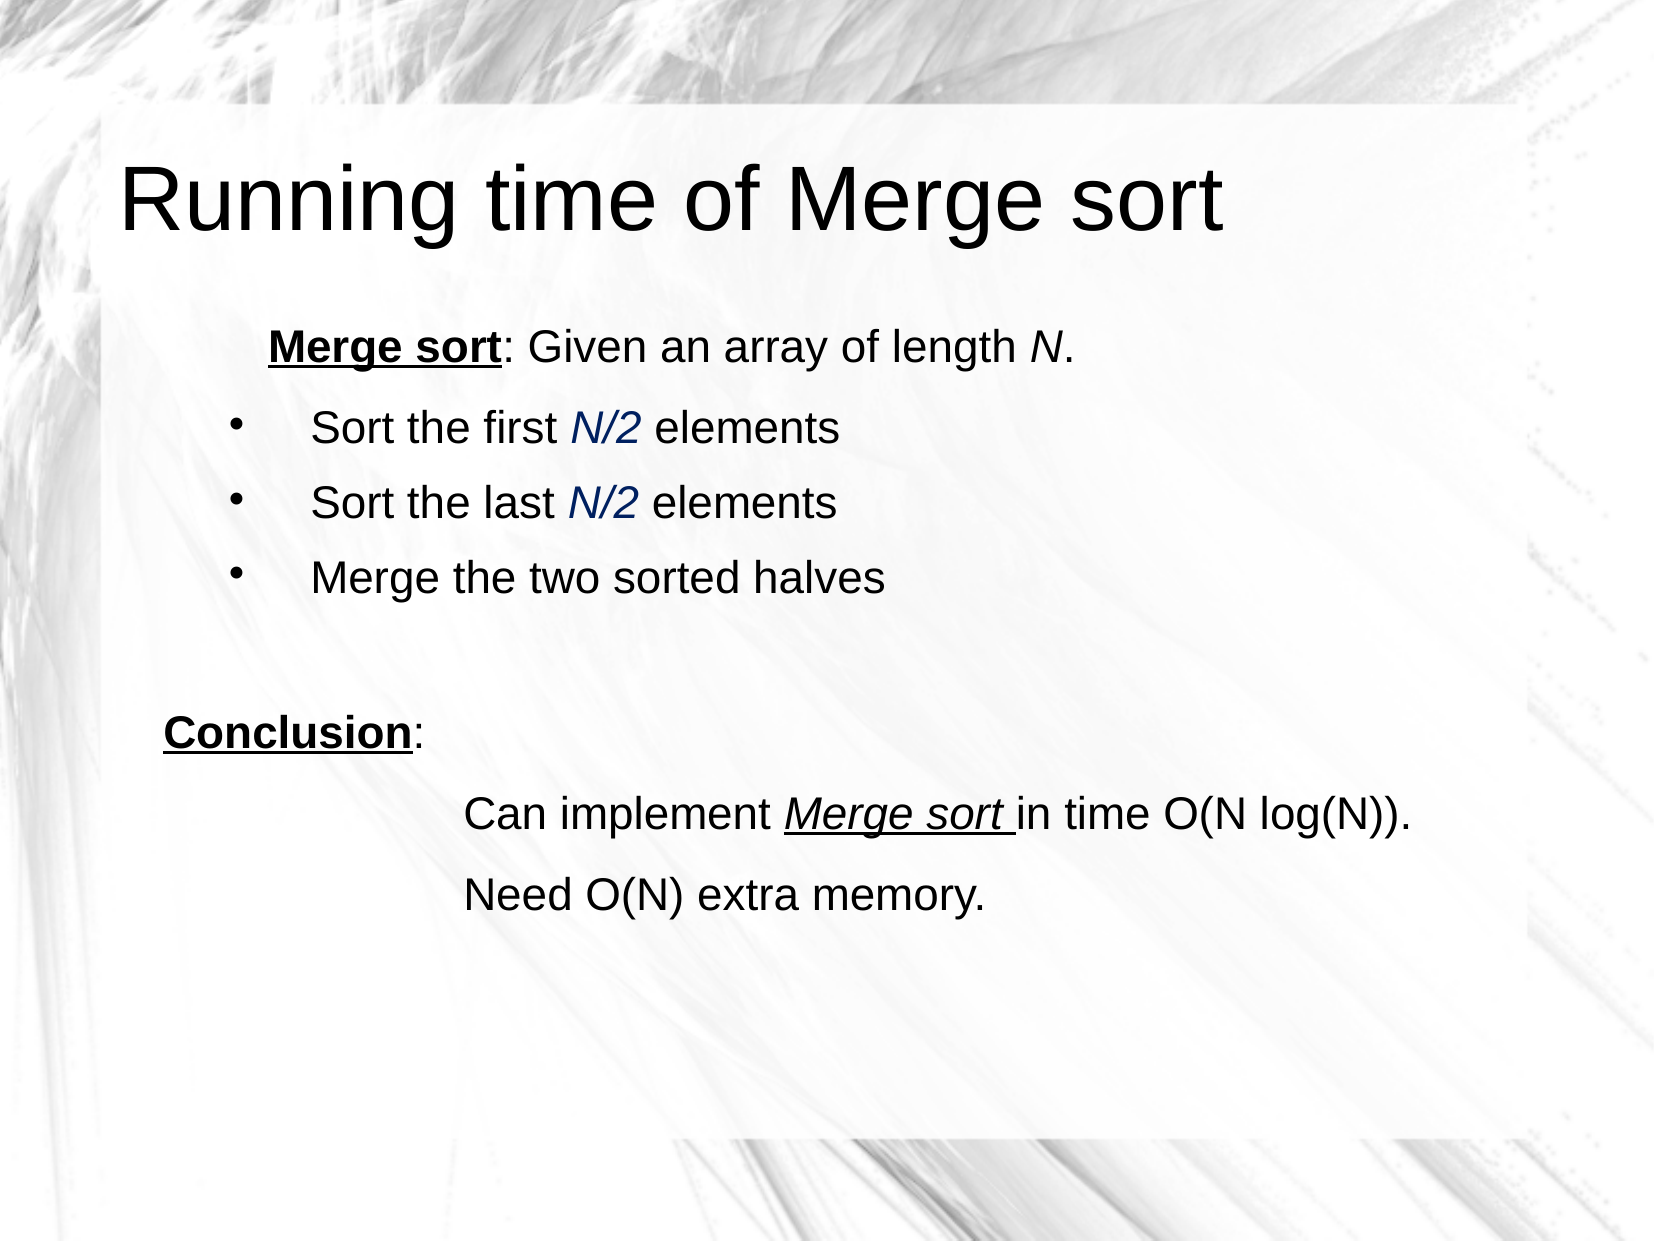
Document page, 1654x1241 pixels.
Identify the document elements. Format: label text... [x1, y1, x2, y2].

list Merge sort: Given an array of length N. Sort the first N/2 elements Sort the last N/2 elements Merge the two sorted halves Conclusion: Can implement Merge sort in time O(N log(N)). Need O(N) extra memory. [118, 319, 1571, 1109]
picture [0, 0, 1654, 1241]
title Running time of Merge sort [118, 112, 1506, 281]
